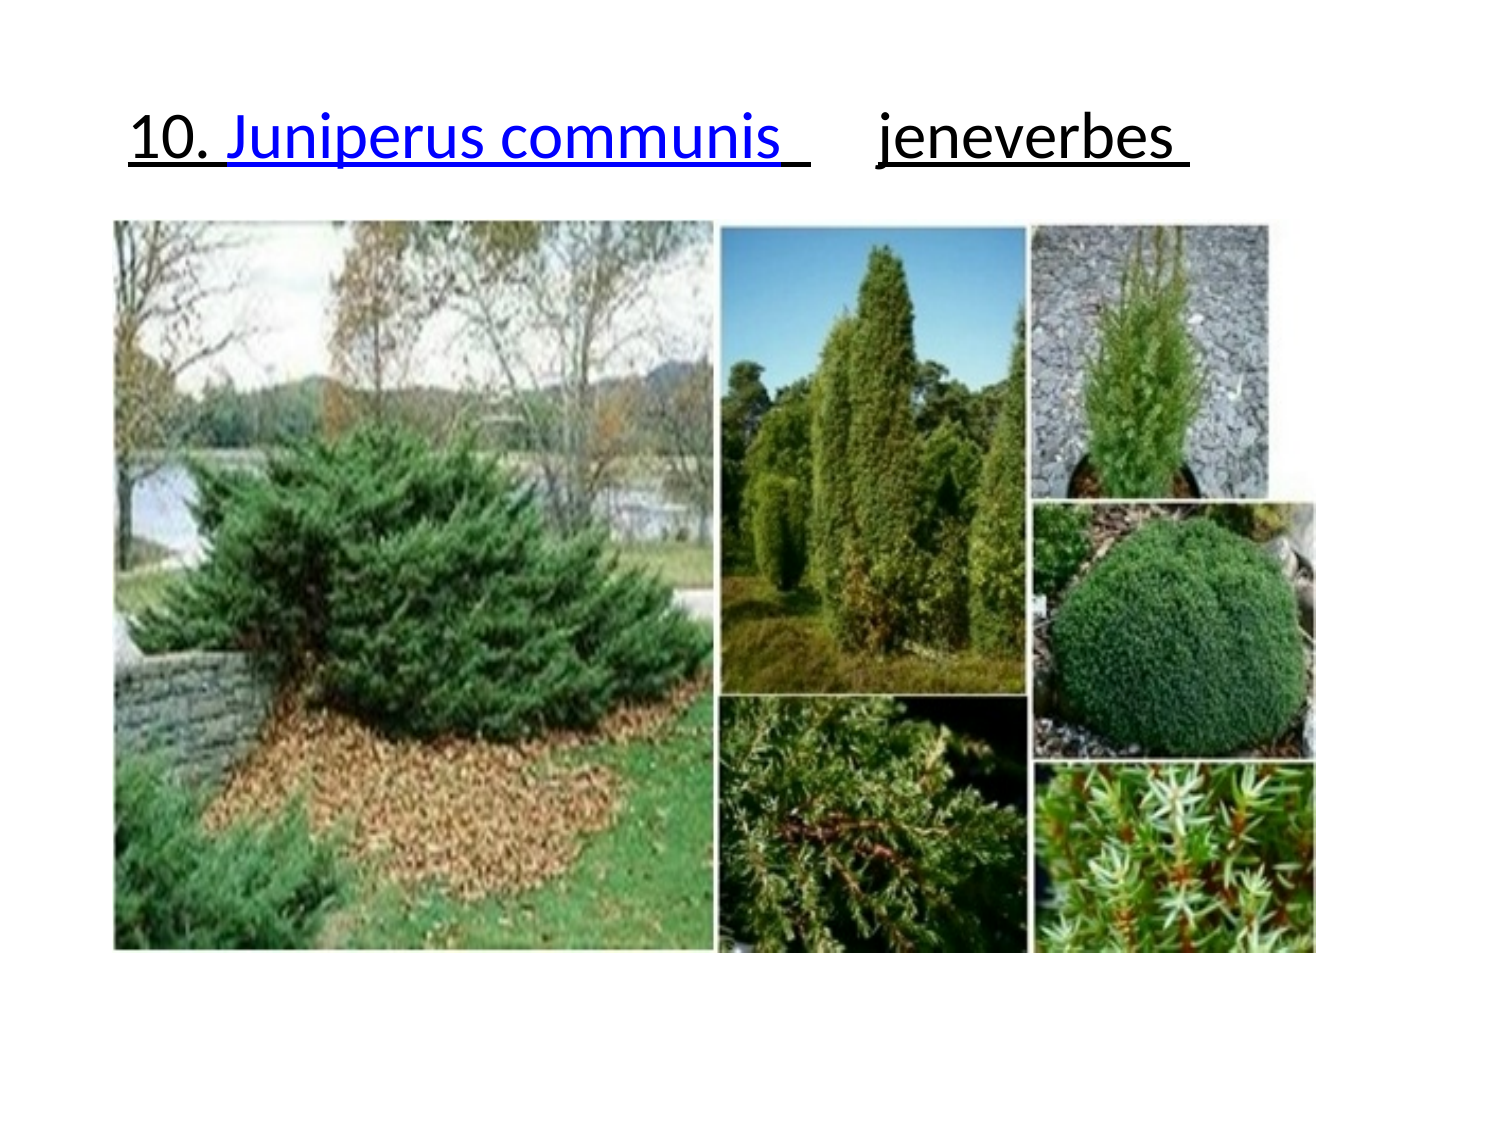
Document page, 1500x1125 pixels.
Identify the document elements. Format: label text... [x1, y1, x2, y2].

title 10. Juniperus communis jeneverbes [112, 78, 1388, 185]
picture [111, 219, 1316, 953]
